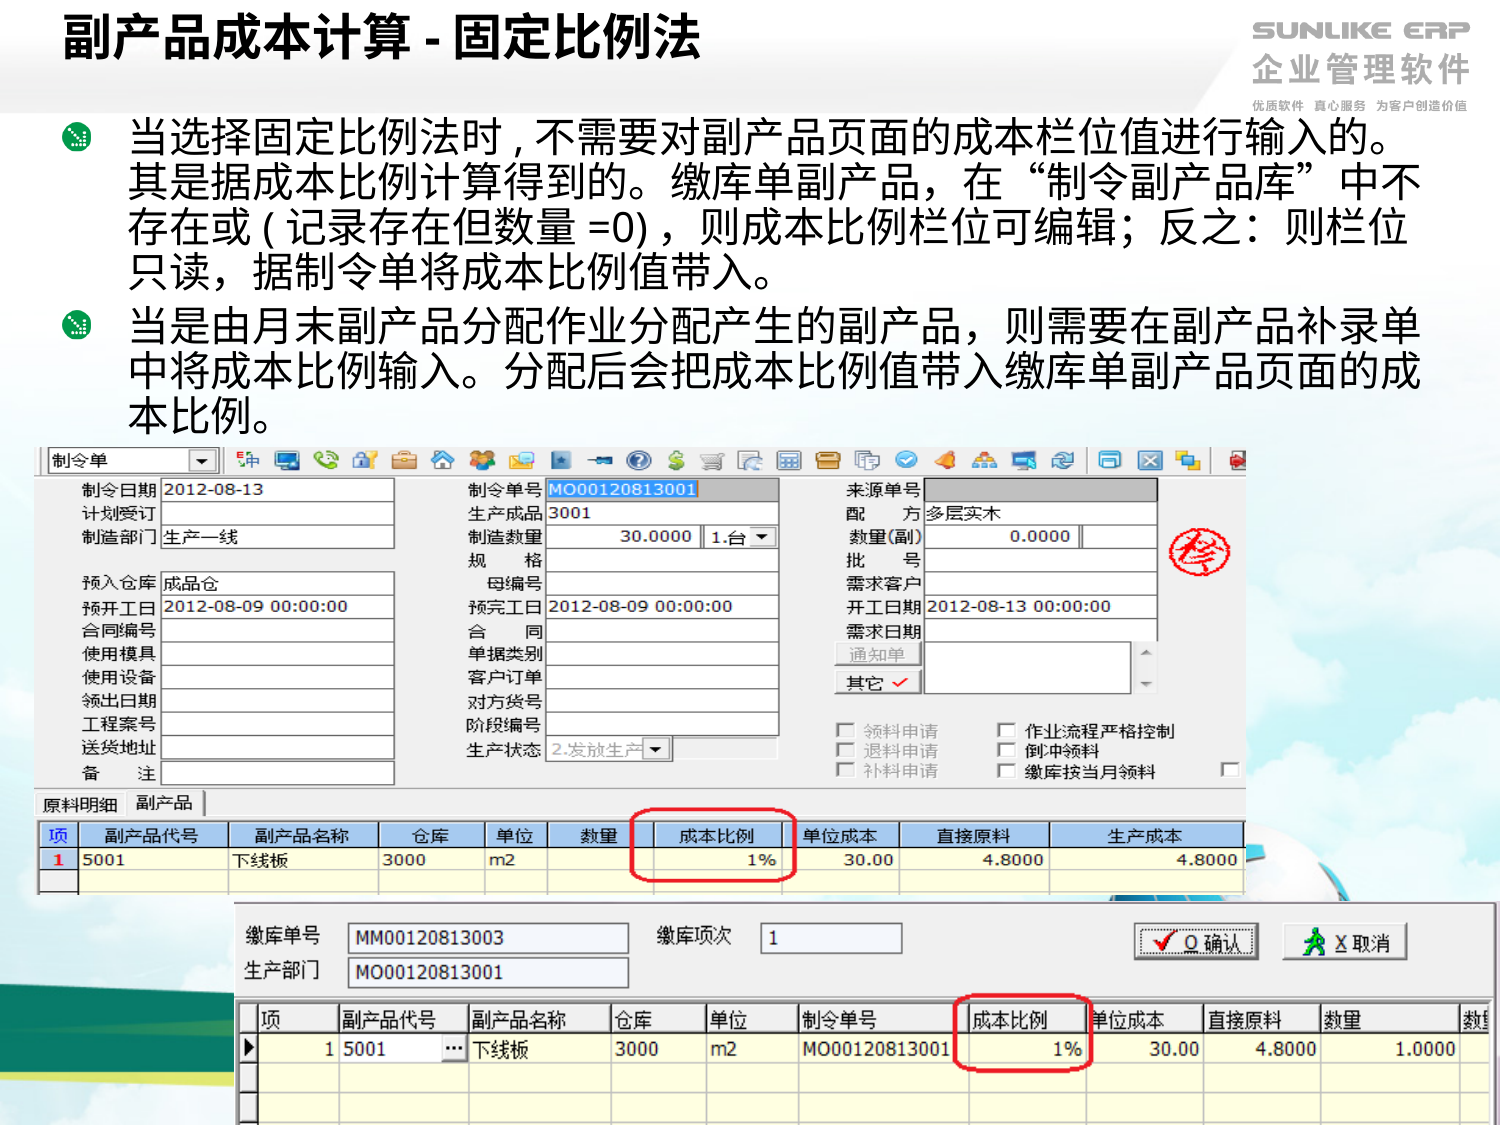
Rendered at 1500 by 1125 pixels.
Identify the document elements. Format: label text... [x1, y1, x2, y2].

picture [0, 0, 1500, 1125]
list 当选择固定比例法时,不需要对副产品页面的成本栏位值进行输入的。其是据成本比例计算得到的。缴库单副产品，在“制令副产品库”中不存在或(记录存在但数量=0)，则成本比例栏位可编辑；反之：则栏位只读，据制令单将成本比例值带入。 当是由月末副产品分配作业分配产生的副产品，则需要在副产品补录单中将成本比例输入。分配后会把成本比例值带入缴库单副产品页面的成本比例。 [62, 116, 1438, 595]
title 副产品成本计算-固定比例法 [62, 12, 855, 68]
